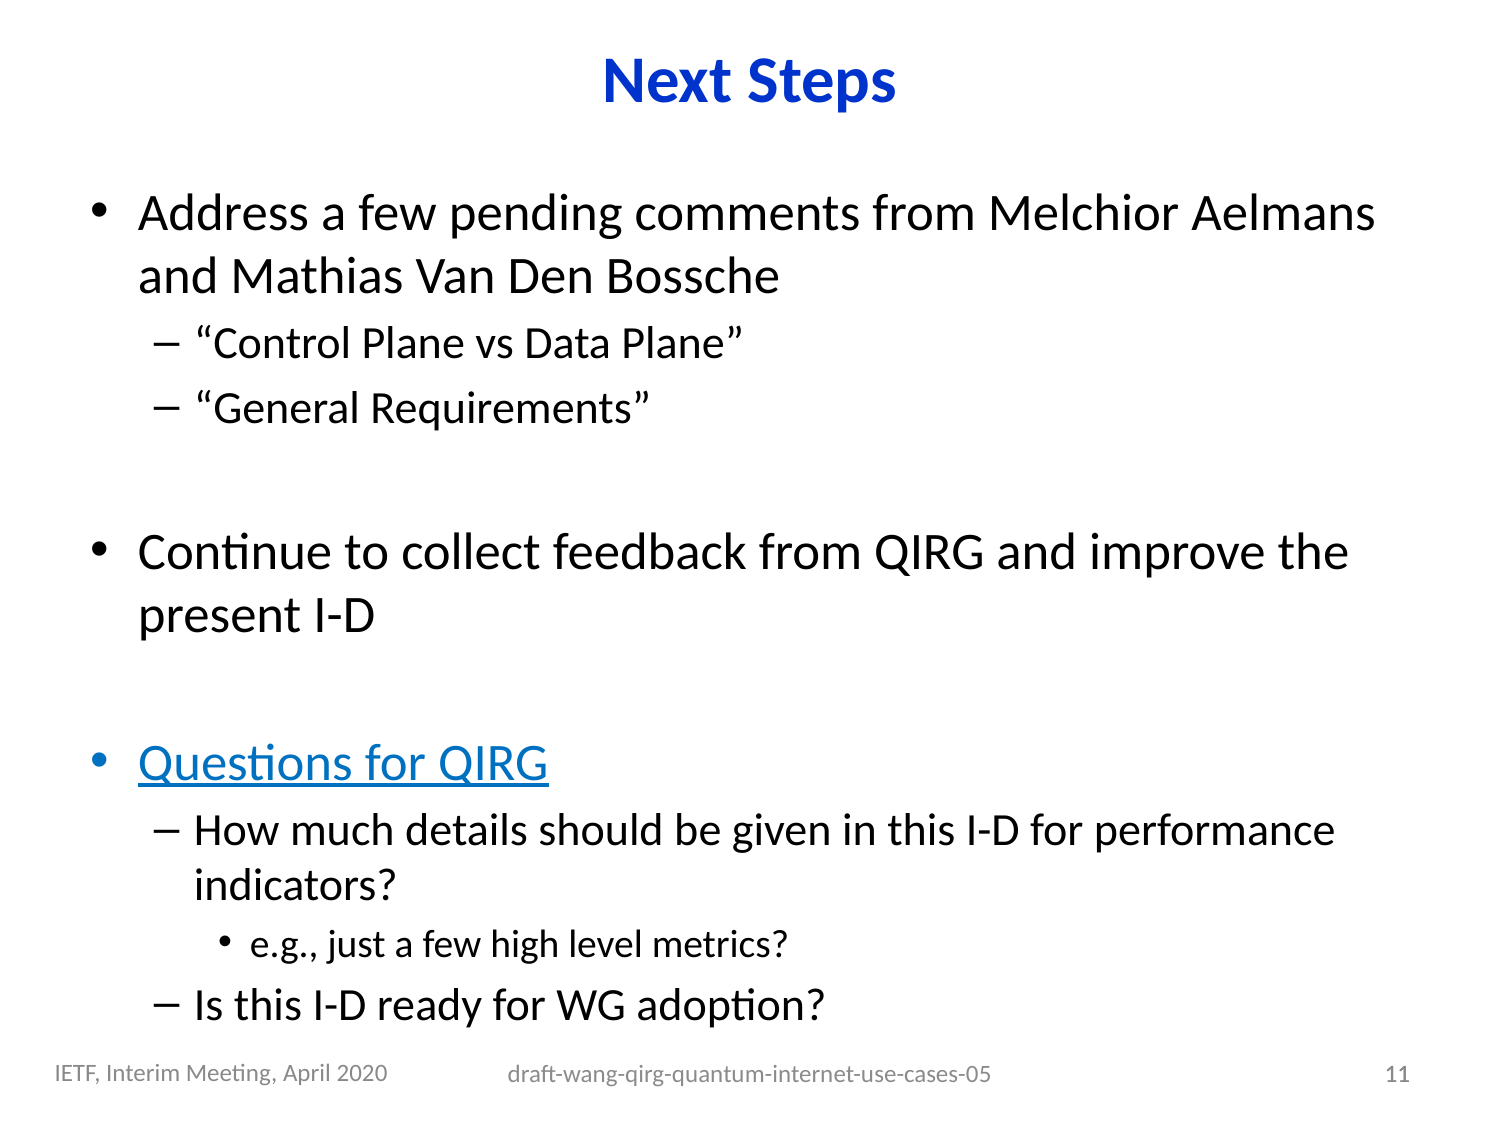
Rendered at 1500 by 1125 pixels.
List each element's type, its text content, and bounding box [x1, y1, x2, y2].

slide_number 11 [1074, 1042, 1425, 1103]
list Address a few pending comments from Melchior Aelmans and Mathias Van Den Bossche “Control Plane vs Data Plane” “General Requirements” Continue to collect feedback from QIRG and improve the present I-D Questions for QIRG How much details should be given in this I-D for performance indicators? e.g., just a few high level metrics? Is this I-D ready for WG adoption? [75, 170, 1425, 1047]
footer draft-wang-qirg-quantum-internet-use-cases-05 [450, 1042, 1050, 1103]
text_box IETF, Interim Meeting, April 2020 [39, 1041, 425, 1102]
text_box Next Steps [0, 0, 1500, 152]
